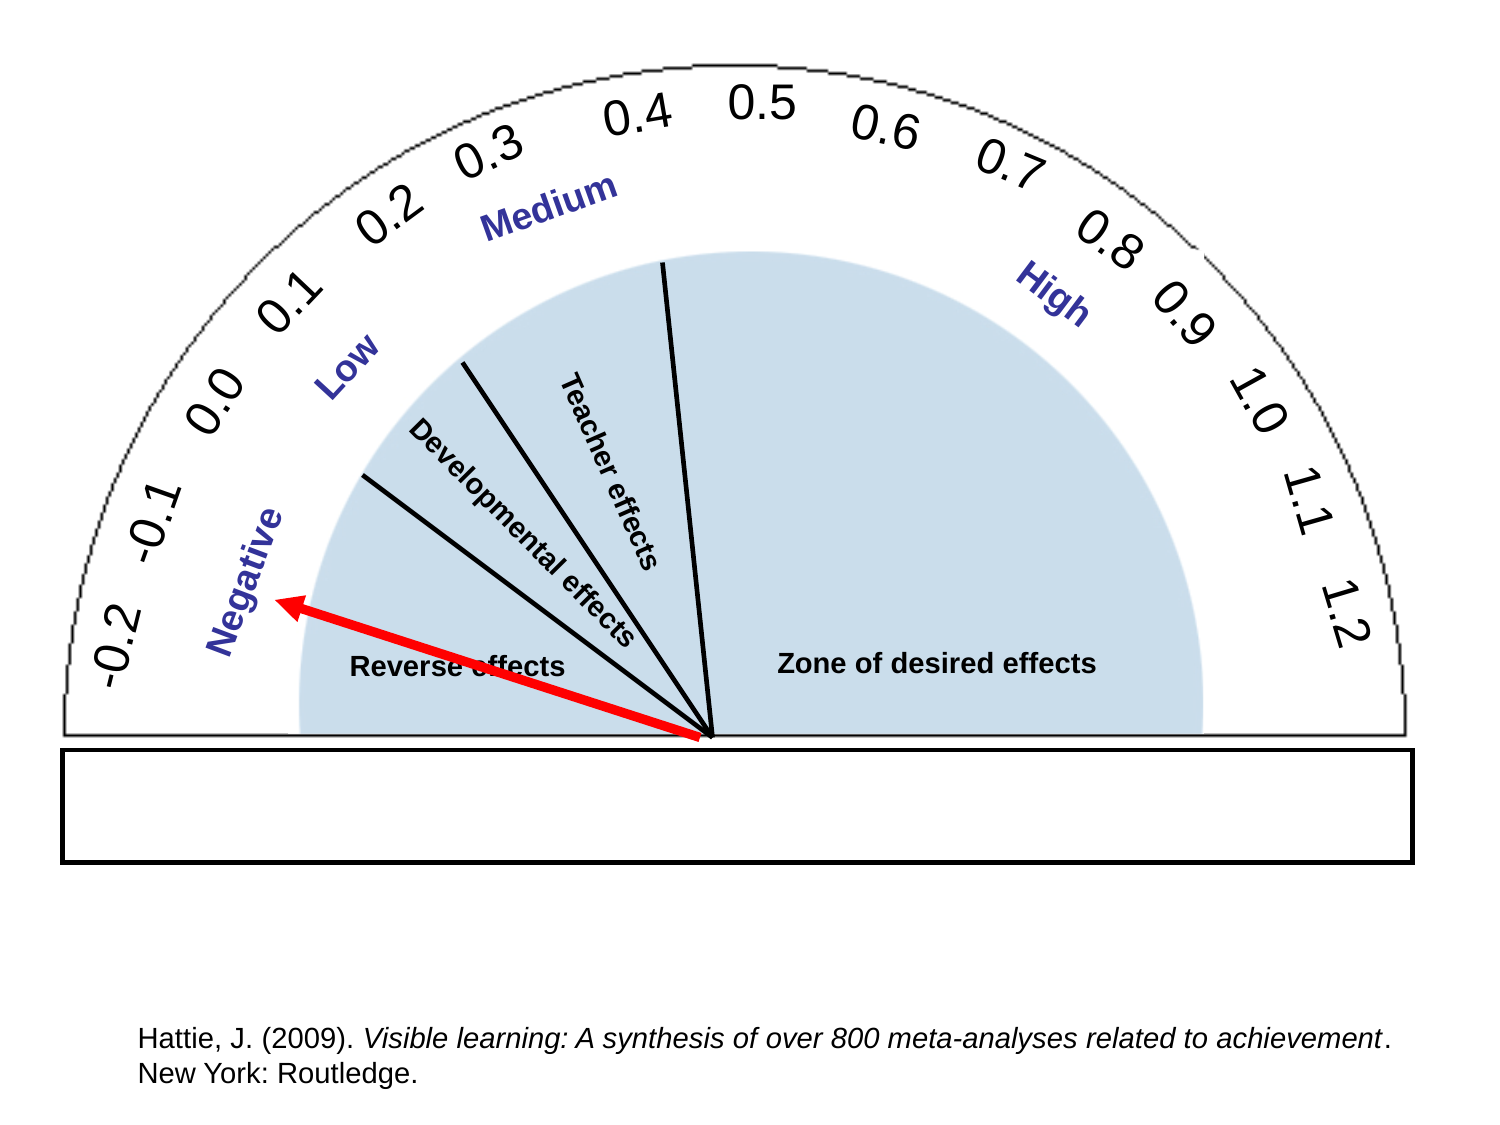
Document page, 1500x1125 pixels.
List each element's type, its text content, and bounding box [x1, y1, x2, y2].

text_box Hattie, J. (2009). Visible learning: A synthesis of over 800 meta-analyses related to achievement. New York: Routledge. [123, 1012, 1416, 1098]
picture [0, 33, 1451, 951]
text_box [992, 760, 1413, 863]
text_box [62, 760, 498, 863]
